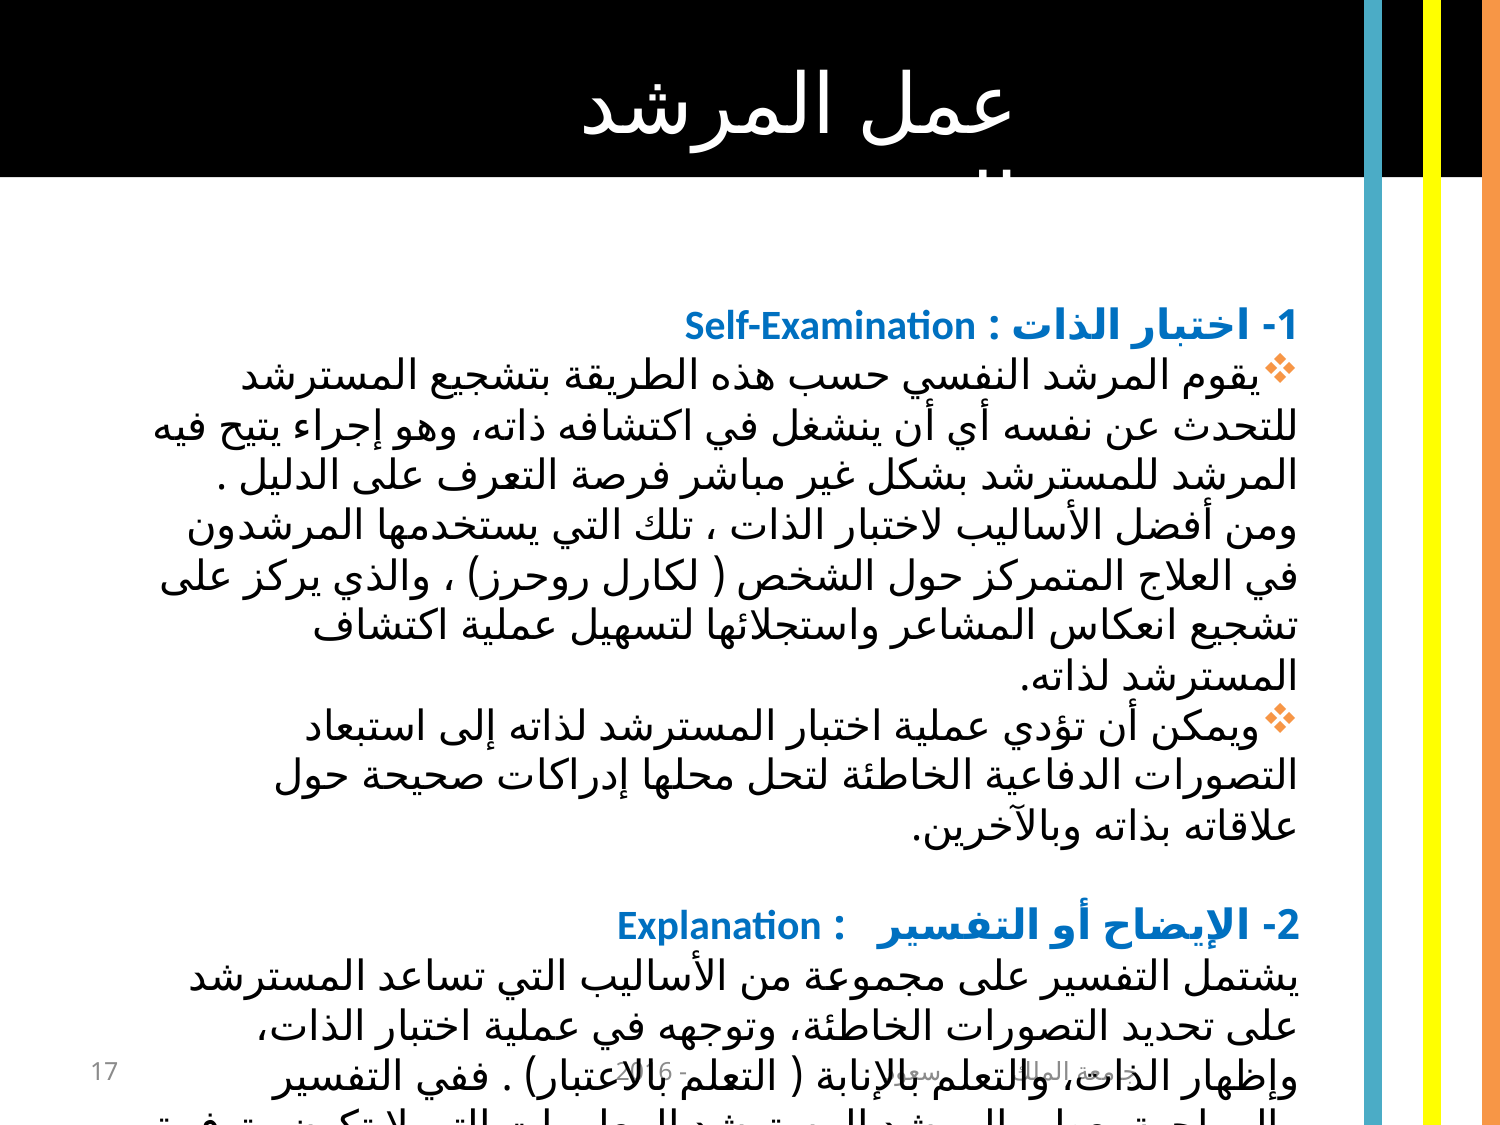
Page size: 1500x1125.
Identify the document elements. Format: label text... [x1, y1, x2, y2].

text_box [1443, 0, 1480, 179]
text_box [1384, 0, 1421, 179]
text_box [0, 0, 1362, 179]
text_box [1421, 0, 1443, 1125]
slide_number 17 [75, 1042, 425, 1103]
text_box عمل المرشد النفسي [407, 42, 1034, 258]
text_box [1362, 0, 1384, 1125]
text_box [1480, 0, 1500, 1125]
text_box 1- اختبار الذات : Self-Examination يقوم المرشد النفسي حسب هذه الطريقة بتشجيع المسترشد للتحدث عن نفسه أي أن ينشغل في اكتشافه ذاته، وهو إجراء يتيح فيه المرشد للمسترشد بشكل غير مباشر فرصة التعرف على الدليل . ومن أفضل الأساليب لاختبار الذات ، تلك التي يستخدمها المرشدون في العلاج المتمركز حول الشخص ( لكارل روحرز) ، والذي يركز على تشجيع انعكاس المشاعر واستجلائها لتسهيل عملية اكتشاف المسترشد لذاته. ويمكن أن تؤدي عملية اختبار المسترشد لذاته إلى استبعاد التصورات الدفاعية الخاطئة لتحل محلها إدراكات صحيحة حول علاقاته بذاته وبالآخرين. 2- الإيضاح أو التفسير : Explanation يشتمل التفسير على مجموعة من الأساليب التي تساعد المسترشد على تحديد التصورات الخاطئة، وتوجهه في عملية اختبار الذات، وإظهار الذات، والتعلم بالإنابة ( التعلم بالاعتبار) . ففي التفسير والمواجهة يعطي المرشد المسترشد المعلومات التي لا تكون متوفرة له (للمسترشد). [135, 290, 1315, 1035]
footer جامعة الملك سعود - 2016 [512, 1042, 988, 1103]
